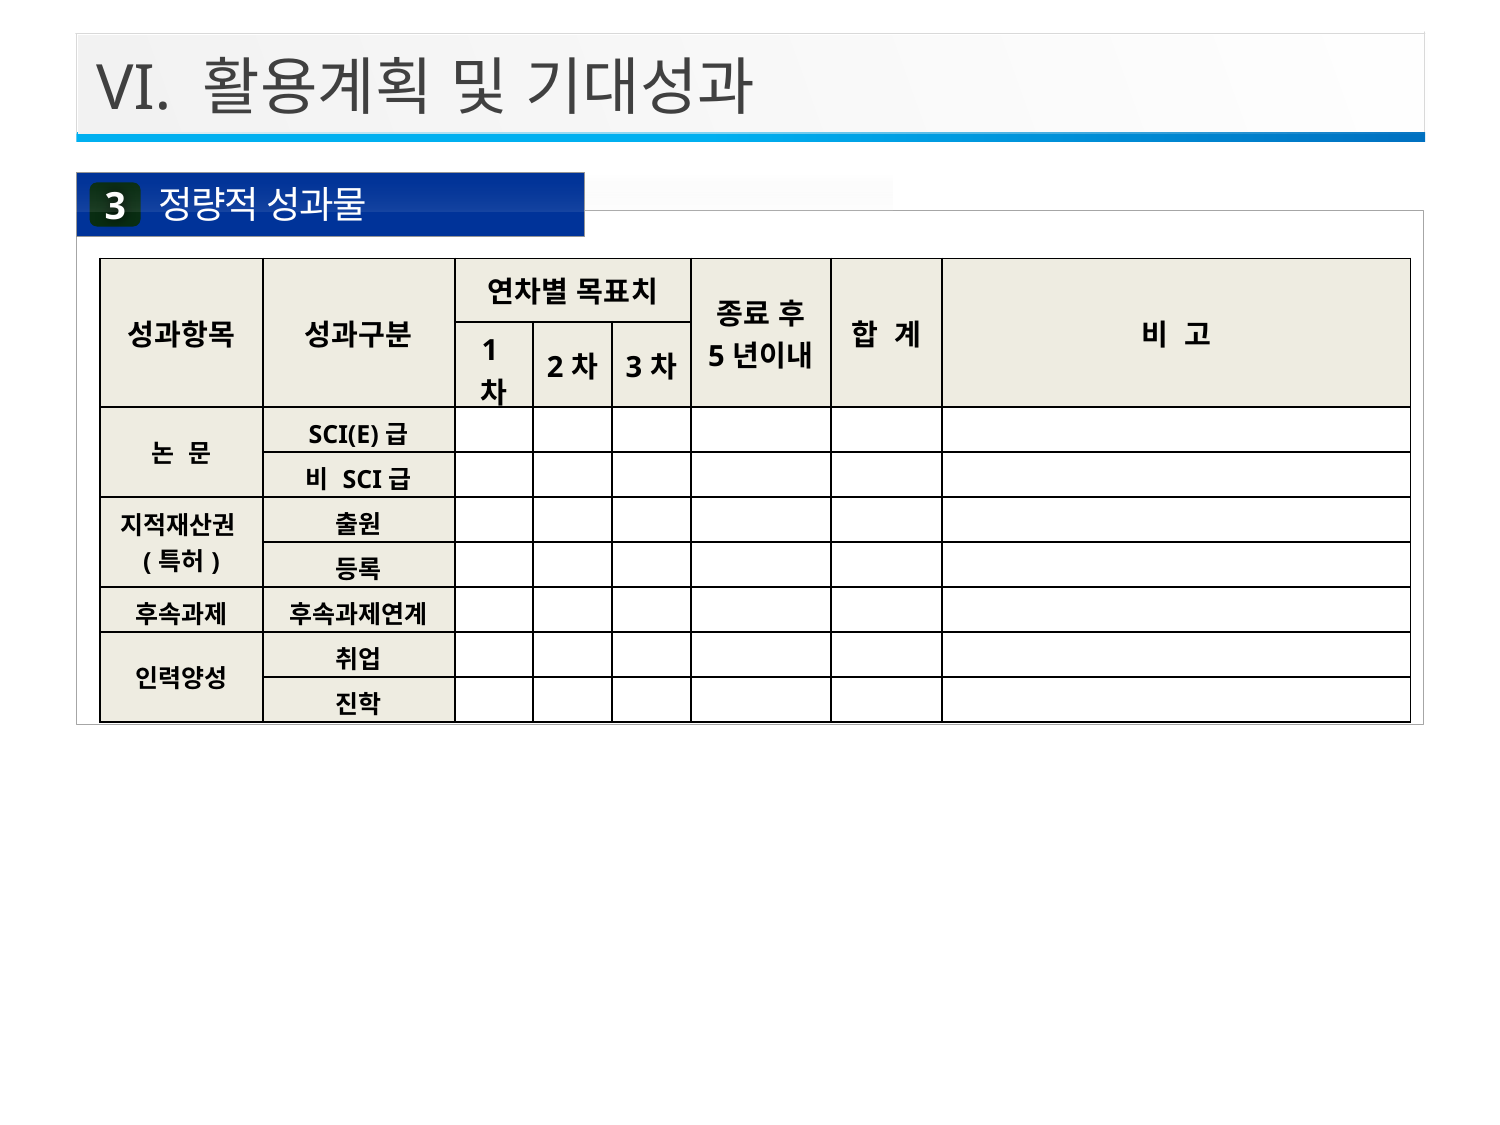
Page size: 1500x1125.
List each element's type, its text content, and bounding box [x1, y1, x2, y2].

table_cell [534, 588, 611, 631]
table_cell [534, 408, 611, 451]
table_cell [456, 588, 532, 631]
table_header 비 고 [943, 259, 1410, 406]
text_box [76, 212, 585, 237]
table_header 합 계 [832, 259, 941, 406]
table_cell [943, 543, 1410, 586]
text_box 3 [82, 212, 143, 224]
table_cell [456, 498, 532, 541]
table_cell [692, 498, 830, 541]
table_cell 등록 [264, 543, 454, 586]
table_cell 후속과제연계 [264, 588, 454, 631]
table_cell [943, 633, 1410, 676]
table_cell 지적재산권(특허) [101, 498, 262, 586]
table_cell [692, 543, 830, 586]
table_cell [534, 678, 611, 721]
table_cell [943, 678, 1410, 721]
table_cell [832, 588, 941, 631]
table_header 성과항목 [101, 259, 262, 406]
table_header 성과구분 [264, 259, 454, 406]
table_cell [692, 408, 830, 451]
table_cell 인력양성 [101, 633, 262, 721]
table_cell [613, 498, 690, 541]
table_cell [534, 498, 611, 541]
table_cell [832, 543, 941, 586]
table_cell 후속과제 [101, 588, 262, 631]
text_box 정량적 성과물 [143, 174, 383, 234]
table_cell [456, 408, 532, 451]
table_cell [456, 453, 532, 496]
table_header 연차별 목표치 [456, 259, 690, 321]
table_cell [692, 453, 830, 496]
table_cell [456, 678, 532, 721]
table_cell [832, 678, 941, 721]
table_cell SCI(E)급 [264, 408, 454, 451]
text_box [76, 174, 143, 212]
table_cell [692, 633, 830, 676]
table_cell [832, 453, 941, 496]
text_box [383, 174, 893, 212]
table_cell [943, 408, 1410, 451]
table_cell [613, 678, 690, 721]
table_cell [613, 408, 690, 451]
table_cell [692, 678, 830, 721]
table_cell 비 SCI급 [264, 453, 454, 496]
table_cell [613, 453, 690, 496]
table_cell [832, 633, 941, 676]
table_cell 진학 [264, 678, 454, 721]
table_cell [943, 588, 1410, 631]
table_cell [534, 543, 611, 586]
table_cell 2차 [534, 323, 611, 406]
table_cell [613, 588, 690, 631]
table_cell [832, 498, 941, 541]
table_cell 취업 [264, 633, 454, 676]
table_cell [456, 633, 532, 676]
table_cell 1차 [456, 323, 532, 406]
table_cell 출원 [264, 498, 454, 541]
table_cell [456, 543, 532, 586]
table_header 종료 후 5년이내 [692, 259, 830, 406]
table_cell [613, 543, 690, 586]
table_cell [692, 588, 830, 631]
table_cell 논 문 [101, 408, 262, 496]
table_cell [943, 453, 1410, 496]
text_box VI. 활용계획 및 기대성과 [81, 39, 771, 130]
text_box [74, 209, 1425, 727]
table_cell [534, 633, 611, 676]
table_cell [943, 498, 1410, 541]
table_cell [534, 453, 611, 496]
table_cell 3차 [613, 323, 690, 406]
table_cell [832, 408, 941, 451]
table_cell [613, 633, 690, 676]
